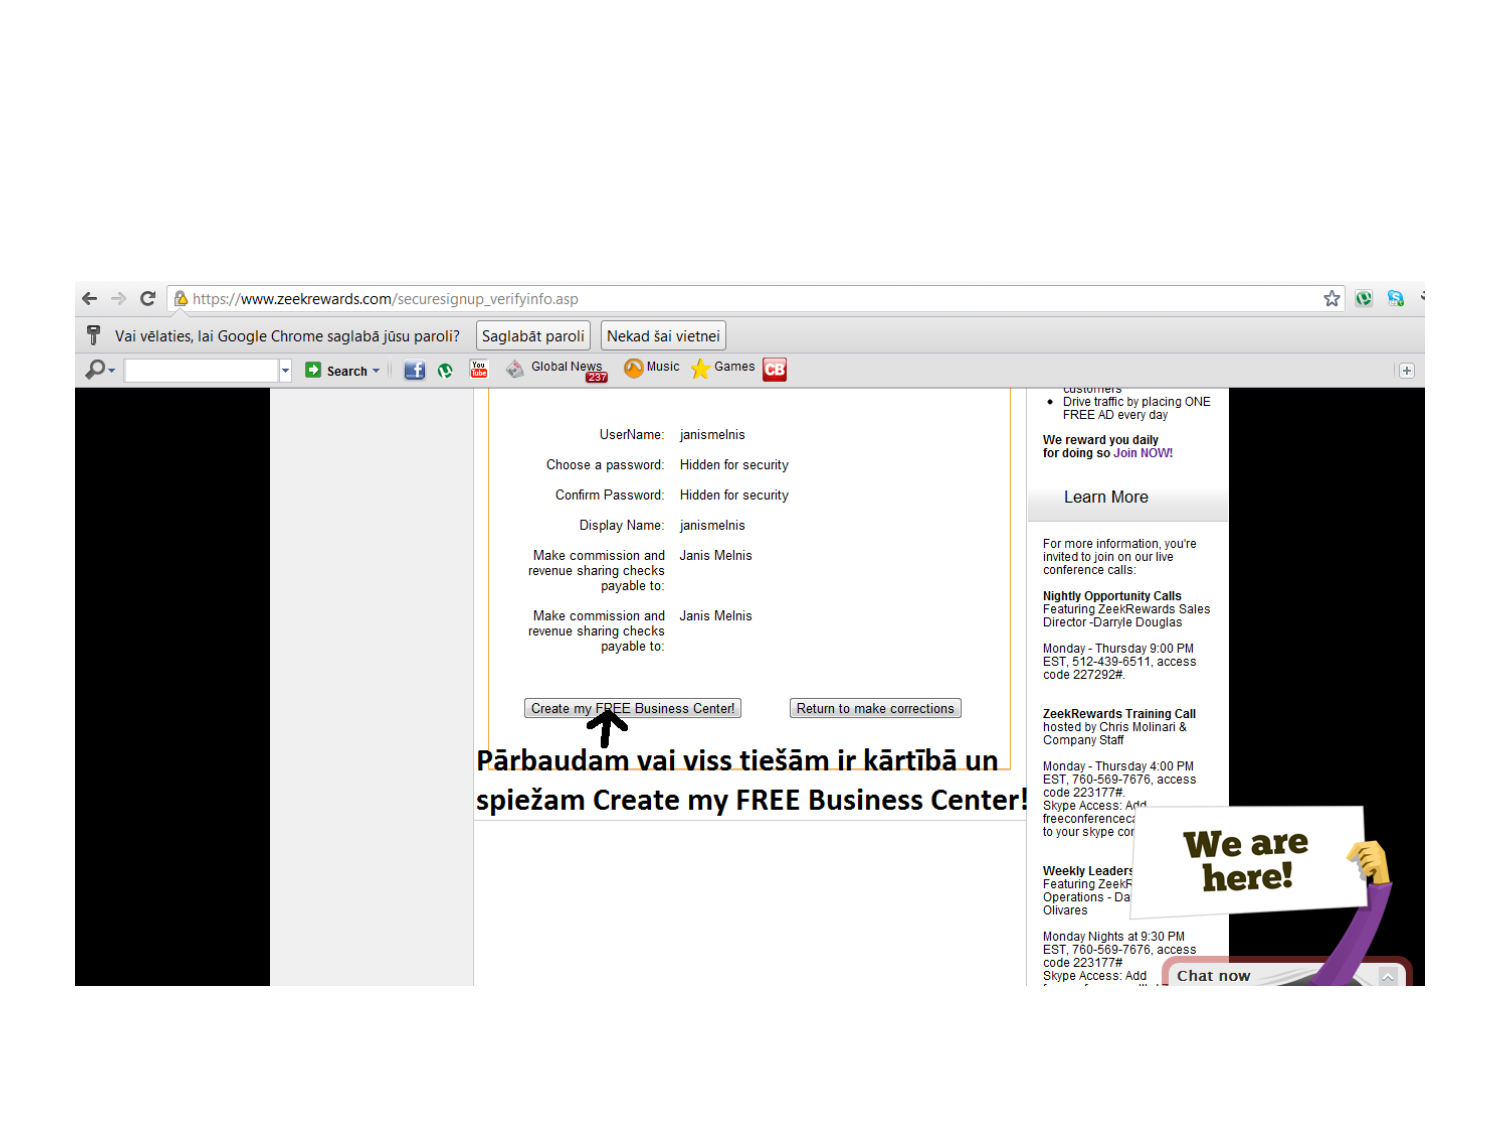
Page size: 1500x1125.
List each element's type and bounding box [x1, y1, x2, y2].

list [74, 281, 1426, 986]
